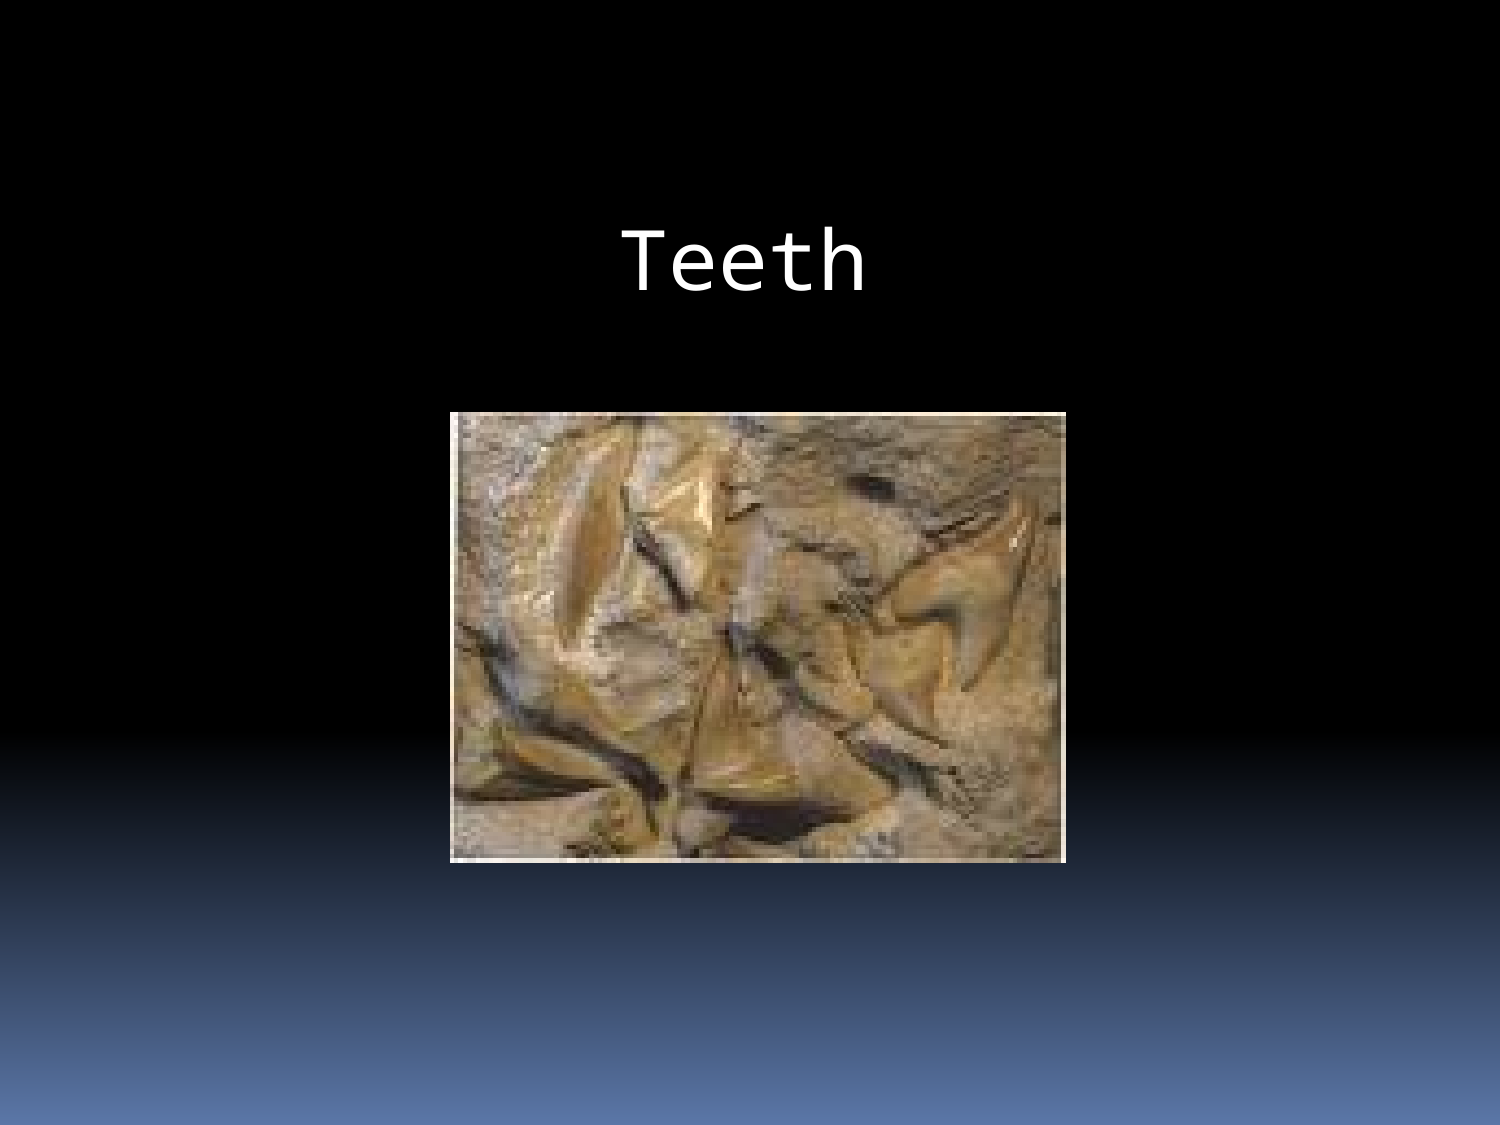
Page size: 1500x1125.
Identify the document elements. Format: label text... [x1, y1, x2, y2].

text_box Teeth [224, 200, 1263, 315]
picture [449, 411, 1067, 863]
